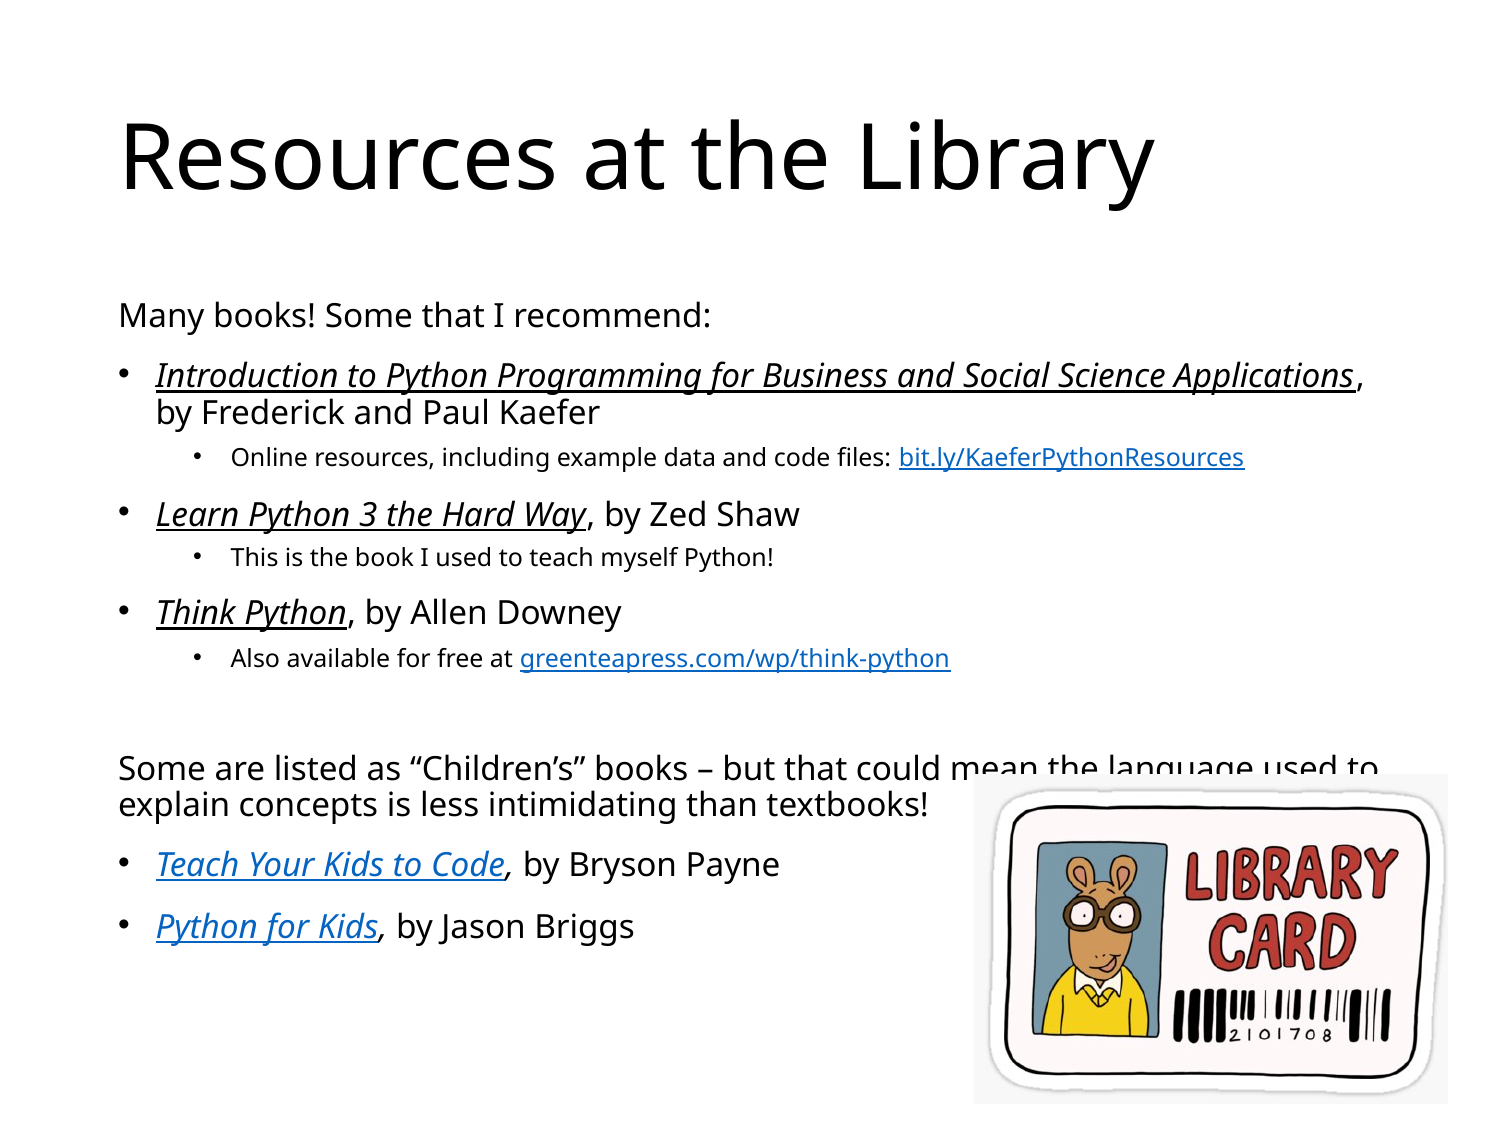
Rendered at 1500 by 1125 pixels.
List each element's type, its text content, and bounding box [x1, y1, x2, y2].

title Resources at the Library [103, 51, 1397, 269]
list Many books! Some that I recommend: Introduction to Python Programming for Business and Social Science Applications, by Frederick and Paul Kaefer Online resources, including example data and code files: bit.ly/KaeferPythonResources Learn Python 3 the Hard Way, by Zed Shaw This is the book I used to teach myself Python! Think Python, by Allen Downey Also available for free at greenteapress.com/wp/think-python Some are listed as “Children’s” books – but that could mean the language used to explain concepts is less intimidating than textbooks! Teach Your Kids to Code, by Bryson Payne Python for Kids, by Jason Briggs [103, 290, 1397, 1005]
picture [973, 774, 1449, 1104]
